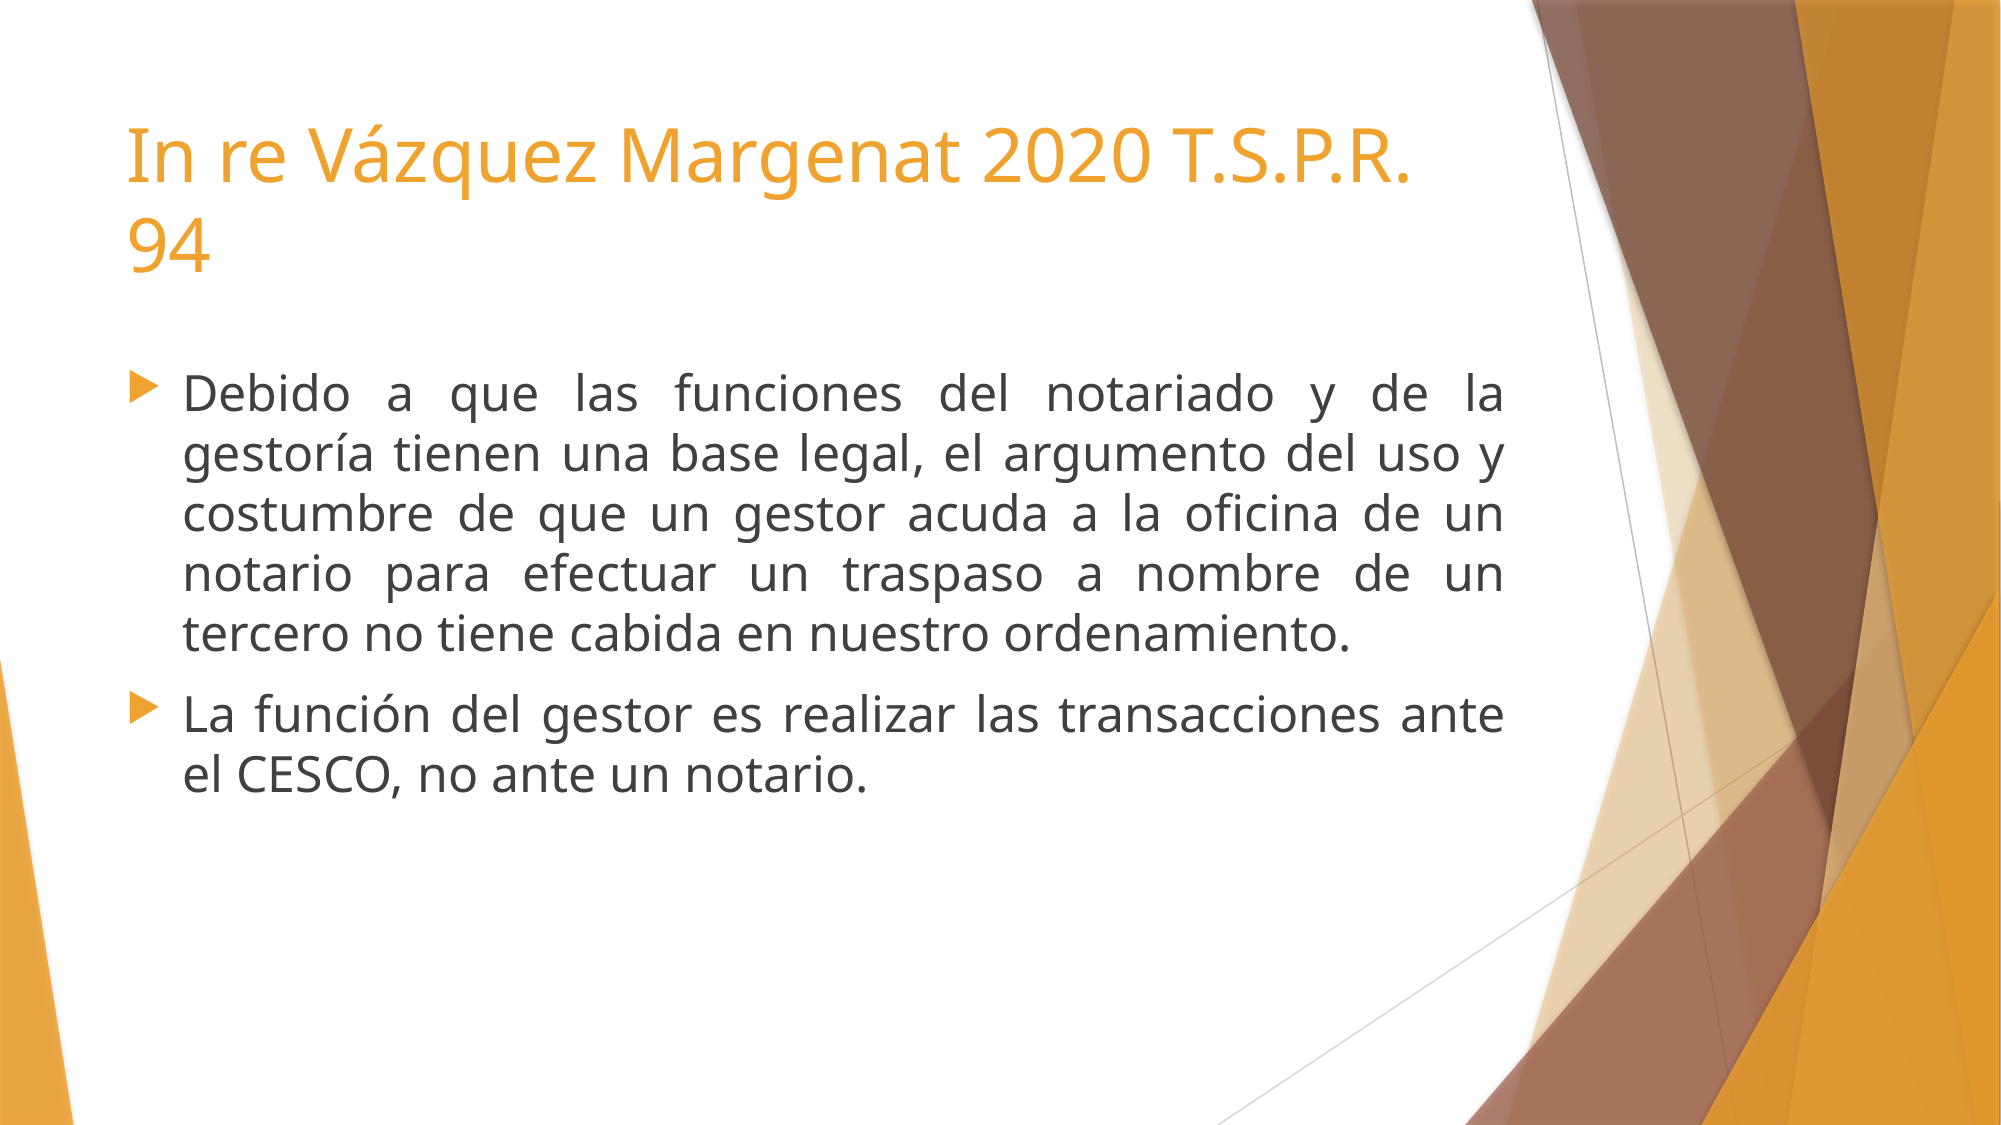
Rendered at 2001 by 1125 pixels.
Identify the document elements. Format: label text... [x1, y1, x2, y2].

list Debido a que las funciones del notariado y de la gestoría tienen una base legal, el argumento del uso y costumbre de que un gestor acuda a la oficina de un notario para efectuar un traspaso a nombre de un tercero no tiene cabida en nuestro ordenamiento. La función del gestor es realizar las transacciones ante el CESCO, no ante un notario. [111, 354, 1522, 992]
title In re Vázquez Margenat 2020 T.S.P.R. 94 [111, 99, 1522, 317]
